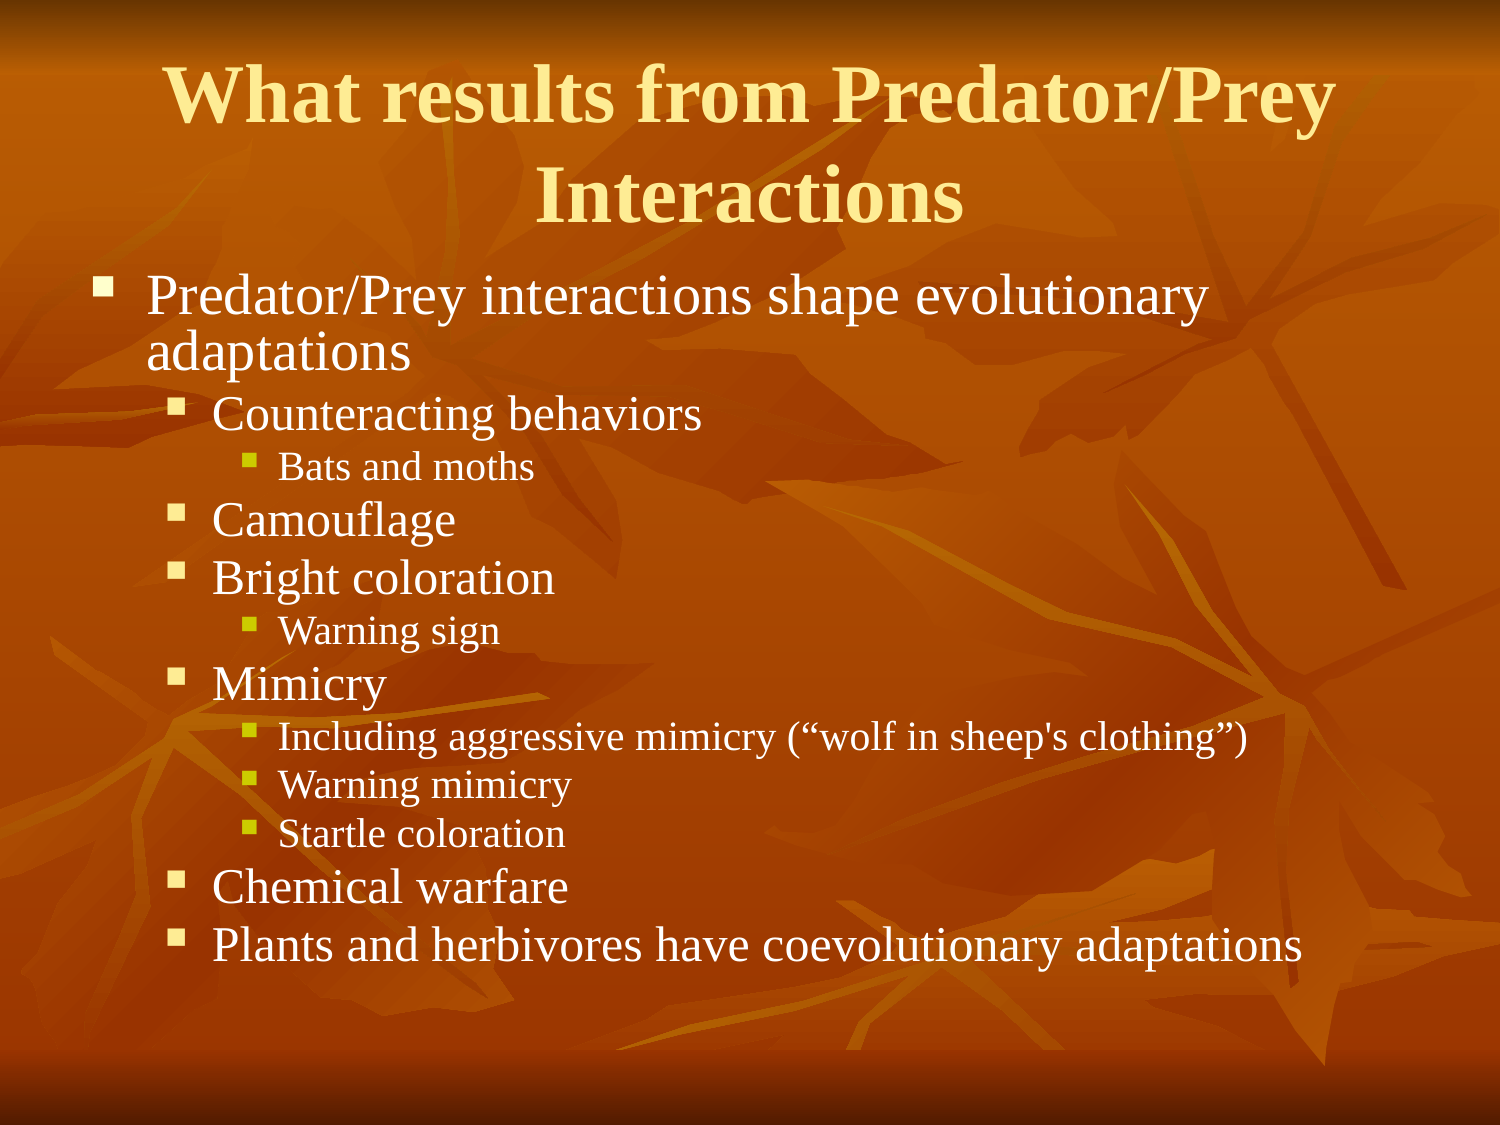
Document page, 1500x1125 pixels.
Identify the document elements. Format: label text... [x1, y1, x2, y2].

title What results from Predator/Prey Interactions [74, 45, 1426, 234]
list Predator/Prey interactions shape evolutionary adaptations Counteracting behaviors Bats and moths Camouflage Bright coloration Warning sign Mimicry Including aggressive mimicry (“wolf in sheep's clothing”) Warning mimicry Startle coloration Chemical warfare Plants and herbivores have coevolutionary adaptations [74, 262, 1426, 1006]
